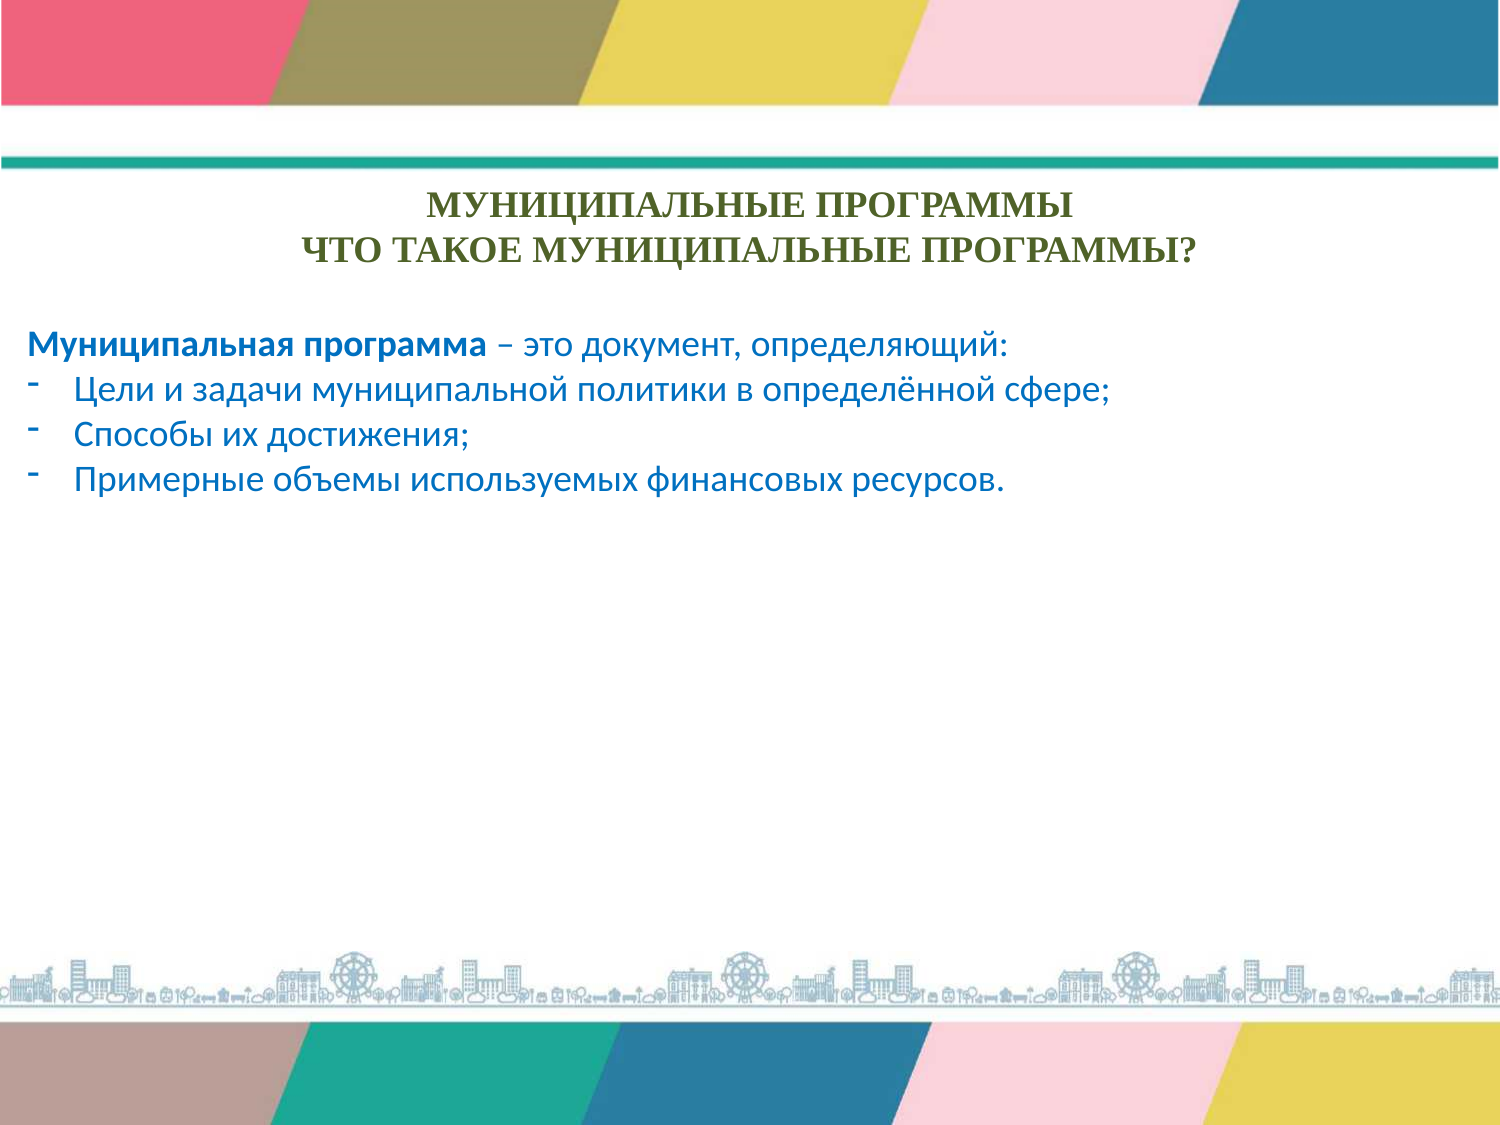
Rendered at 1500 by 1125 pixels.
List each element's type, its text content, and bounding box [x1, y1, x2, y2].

picture [0, 0, 1500, 172]
picture [0, 951, 1500, 1125]
title МУНИЦИПАЛЬНЫЕ ПРОГРАММЫ ЧТО ТАКОЕ МУНИЦИПАЛЬНЫЕ ПРОГРАММЫ? [51, 180, 1449, 290]
text_box Муниципальная программа – это документ, определяющий: Цели и задачи муниципальной политики в определённой сфере; Способы их достижения; Примерные объемы используемых финансовых ресурсов. [11, 311, 1473, 528]
